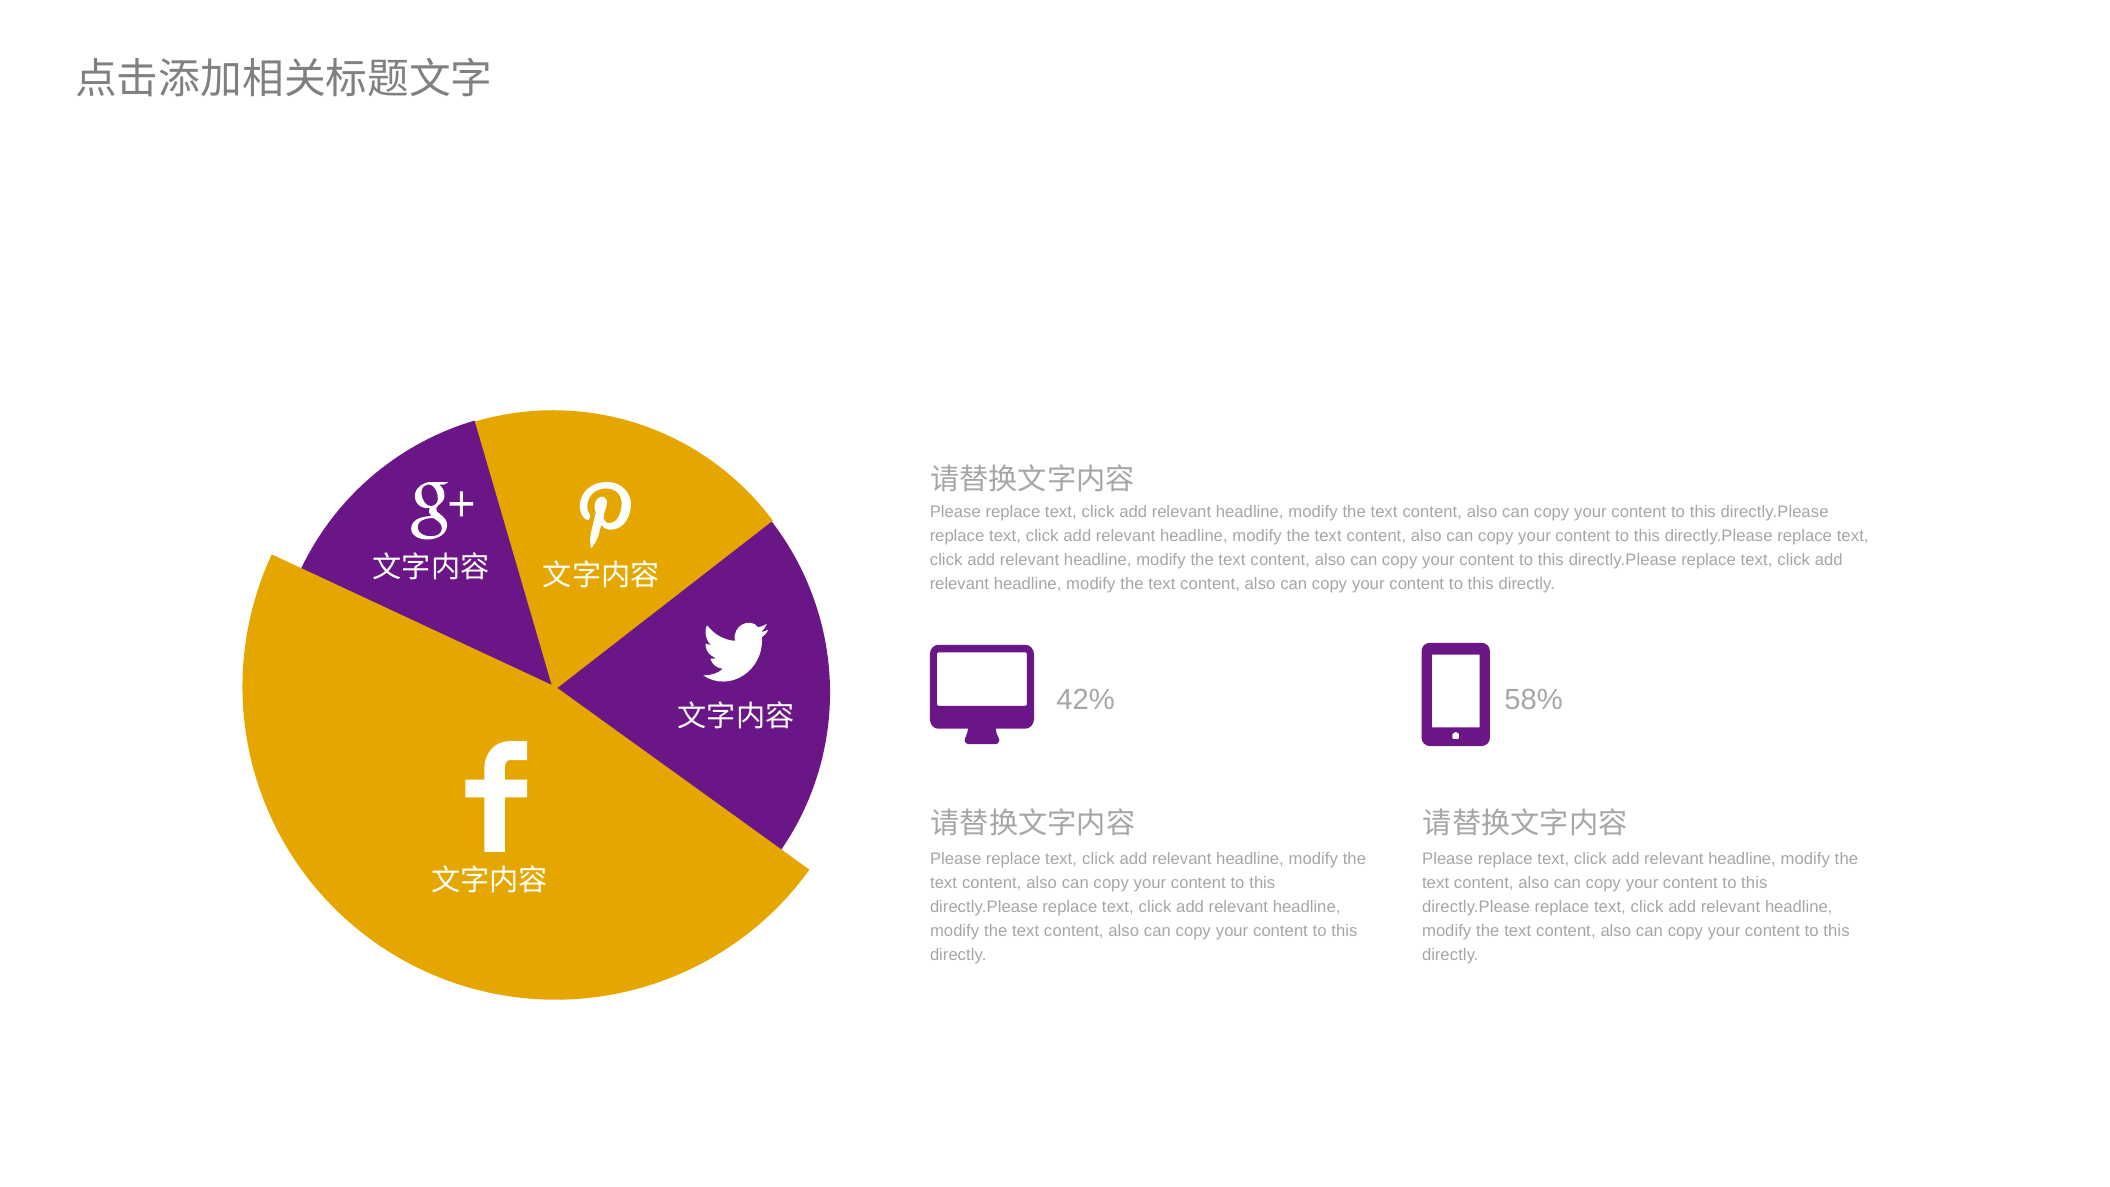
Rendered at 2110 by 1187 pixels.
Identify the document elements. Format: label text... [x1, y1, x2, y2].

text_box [242, 373, 869, 1000]
text_box Please replace text, click add relevant headline, modify the text content, also can copy your content to this directly.Please replace text, click add relevant headline, modify the text content, also can copy your content to this directly. [929, 844, 1375, 964]
text_box 请替换文字内容 [1422, 797, 1628, 840]
text_box 42% [1056, 673, 1116, 716]
text_box Please replace text, click add relevant headline, modify the text content, also can copy your content to this directly.Please replace text, click add relevant headline, modify the text content, also can copy your content to this directly.Please replace text, click add relevant headline, modify the text content, also can copy your content to this directly.Please replace text, click add relevant headline, modify the text content, also can copy your content to this directly. [929, 496, 1876, 593]
text_box 请替换文字内容 [929, 453, 1179, 496]
text_box [929, 644, 1035, 745]
text_box Please replace text, click add relevant headline, modify the text content, also can copy your content to this directly.Please replace text, click add relevant headline, modify the text content, also can copy your content to this directly. [1422, 844, 1876, 964]
text_box 点击添加相关标题文字 [59, 44, 563, 107]
text_box [1421, 642, 1490, 747]
text_box 请替换文字内容 [930, 797, 1136, 840]
text_box 58% [1504, 673, 1564, 716]
